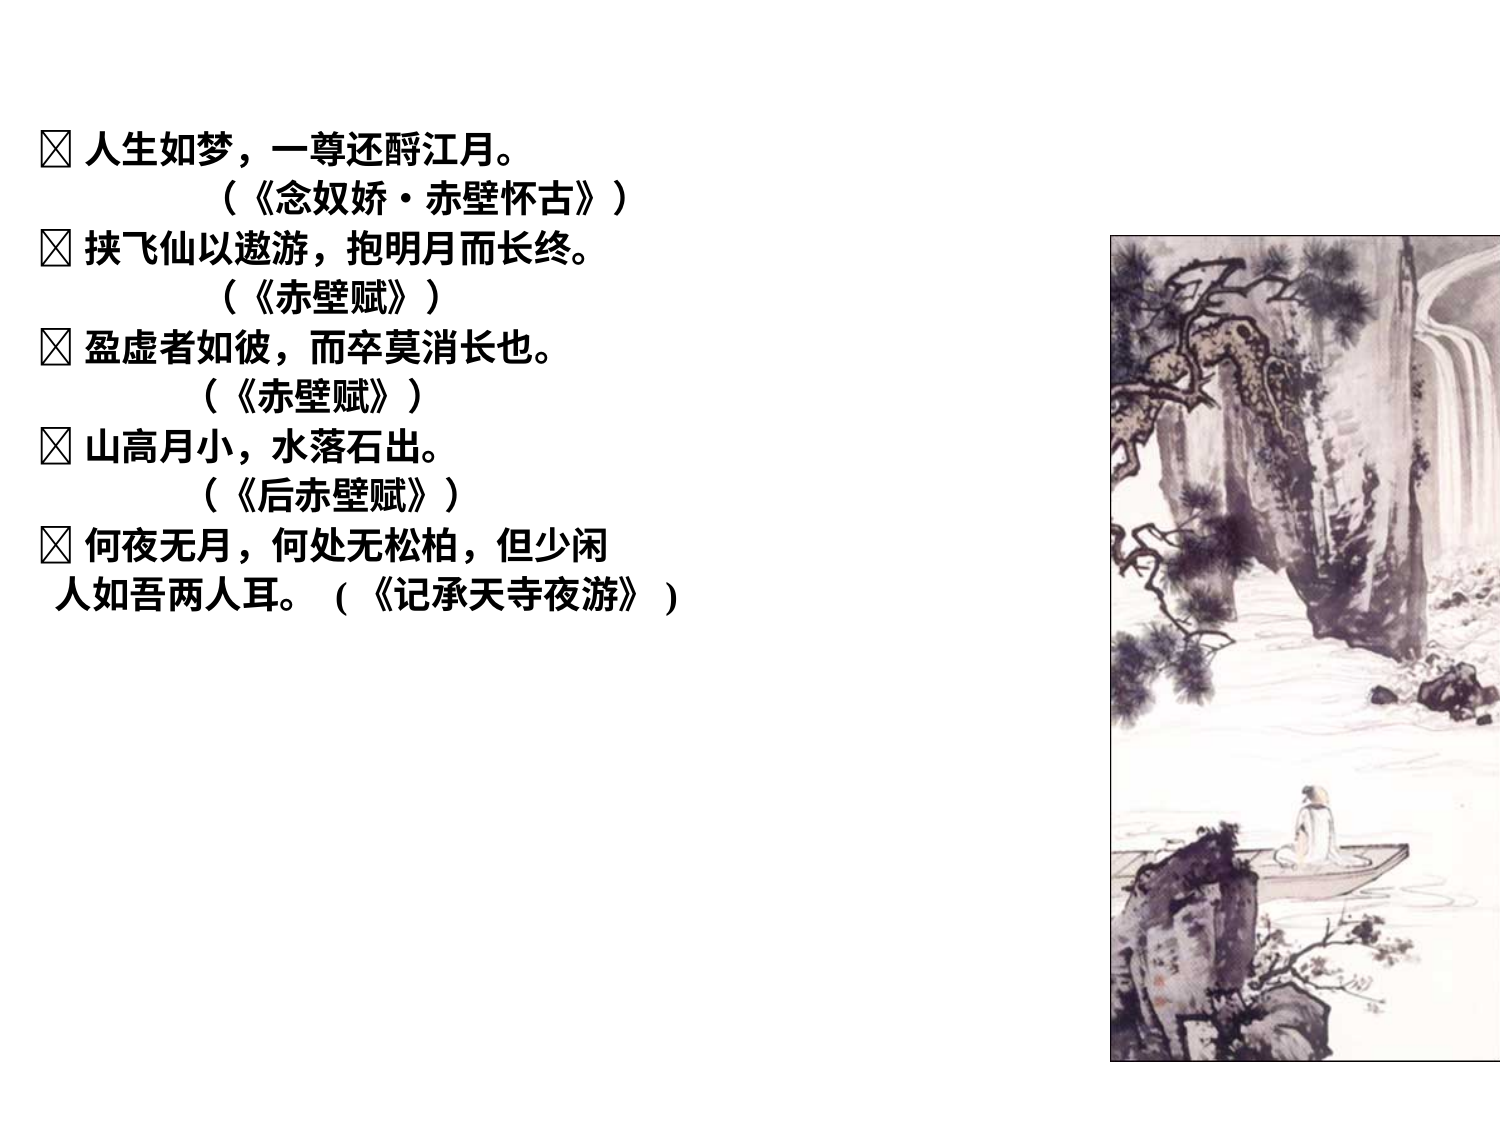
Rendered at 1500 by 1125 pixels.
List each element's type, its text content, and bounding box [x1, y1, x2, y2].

picture [1110, 234, 1500, 1063]
text_box 人生如梦，一尊还酹江月。 （《念奴娇•赤壁怀古》） 挟飞仙以遨游，抱明月而长终。 （《赤壁赋》） 盈虚者如彼，而卒莫消长也。 （《赤壁赋》） 山高月小，水落石出。 （《后赤壁赋》） 何夜无月，何处无松柏，但少闲 人如吾两人耳。 (《记承天寺夜游》) [23, 113, 1184, 624]
